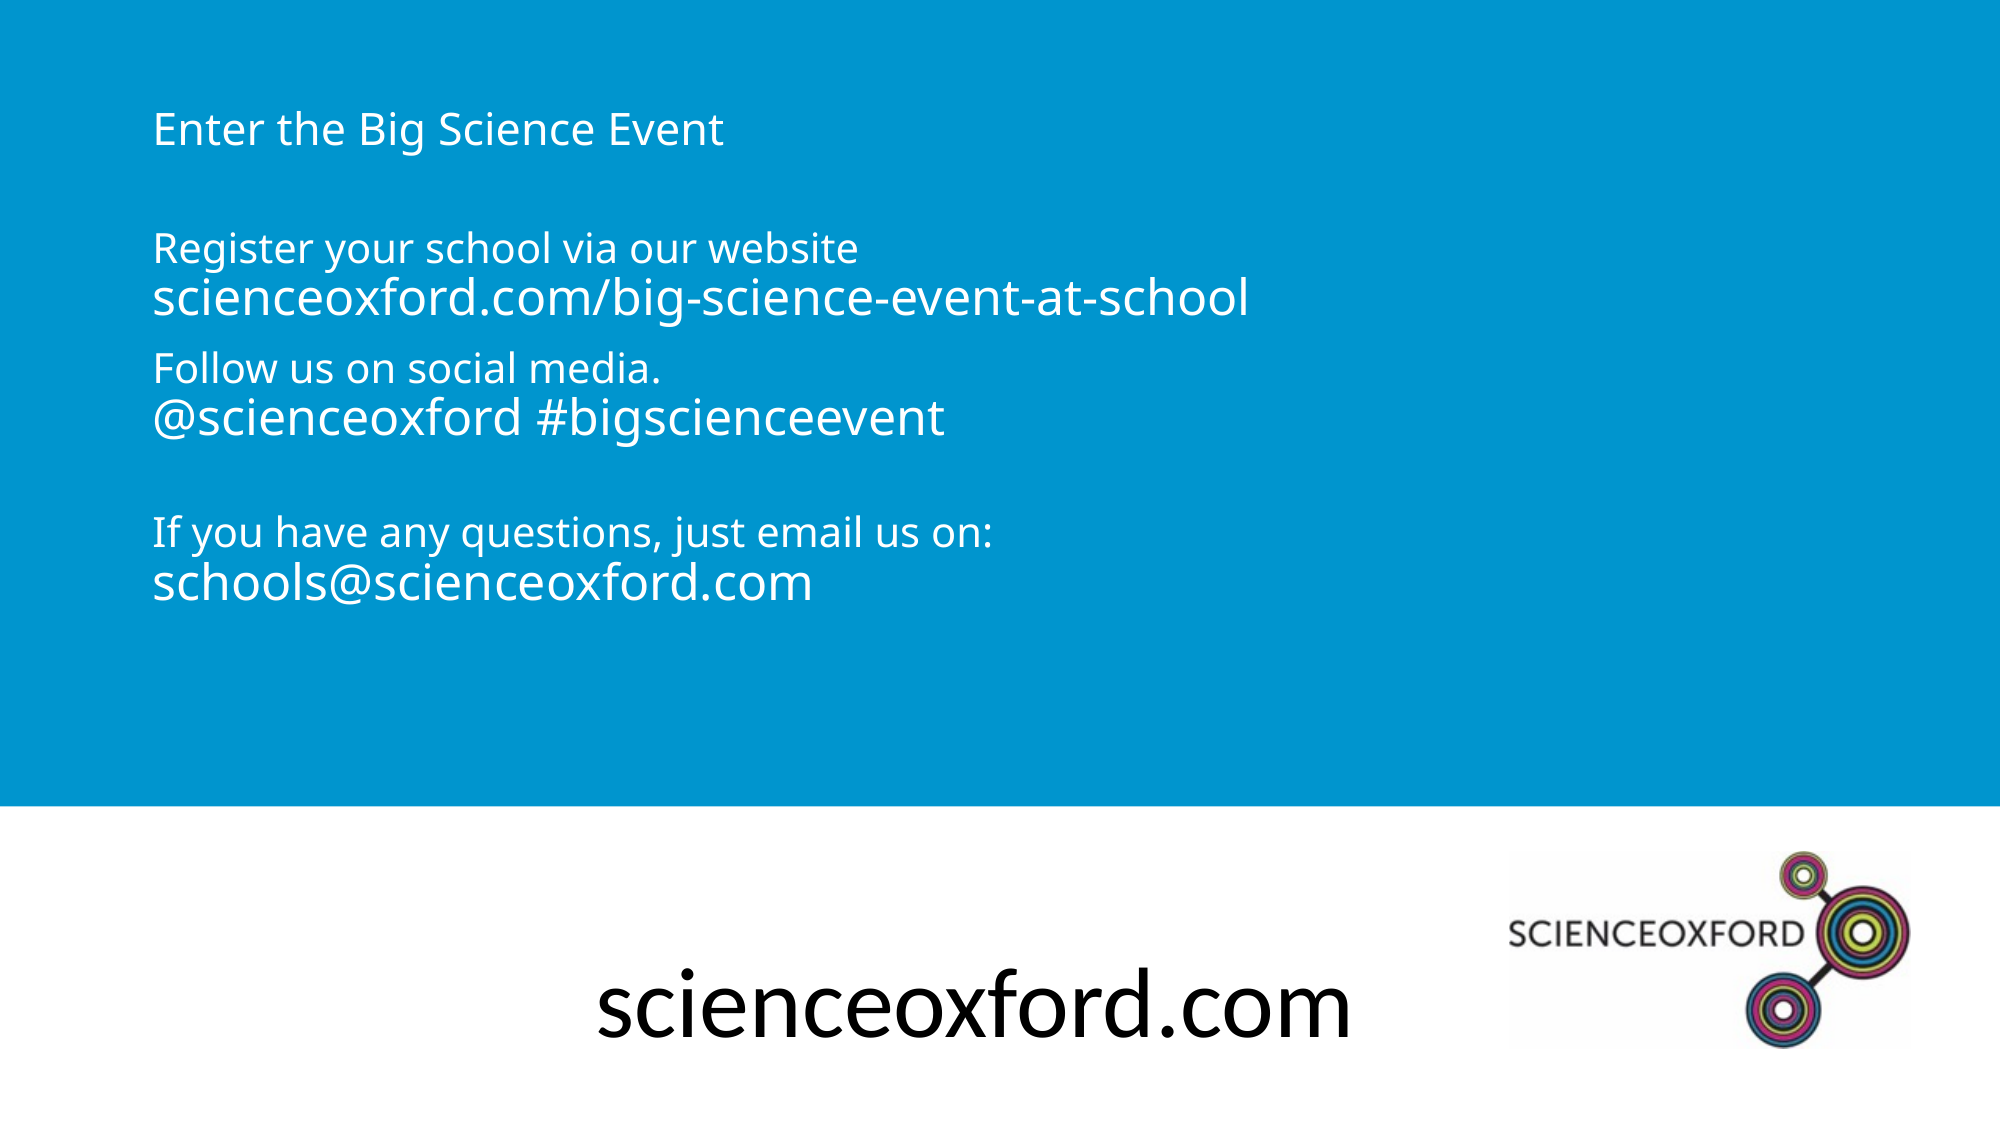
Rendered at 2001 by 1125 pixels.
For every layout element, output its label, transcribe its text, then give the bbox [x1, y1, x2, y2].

list Register your school via our website scienceoxford.com/big-science-event-at-school Follow us on social media. @scienceoxford #bigscienceevent If you have any questions, just email us on: schools@scienceoxford.com [137, 219, 1473, 768]
text_box [0, 0, 2000, 807]
picture [1509, 851, 1911, 1049]
title Enter the Big Science Event [137, 0, 1863, 268]
text_box scienceoxford.com [580, 930, 1459, 1065]
